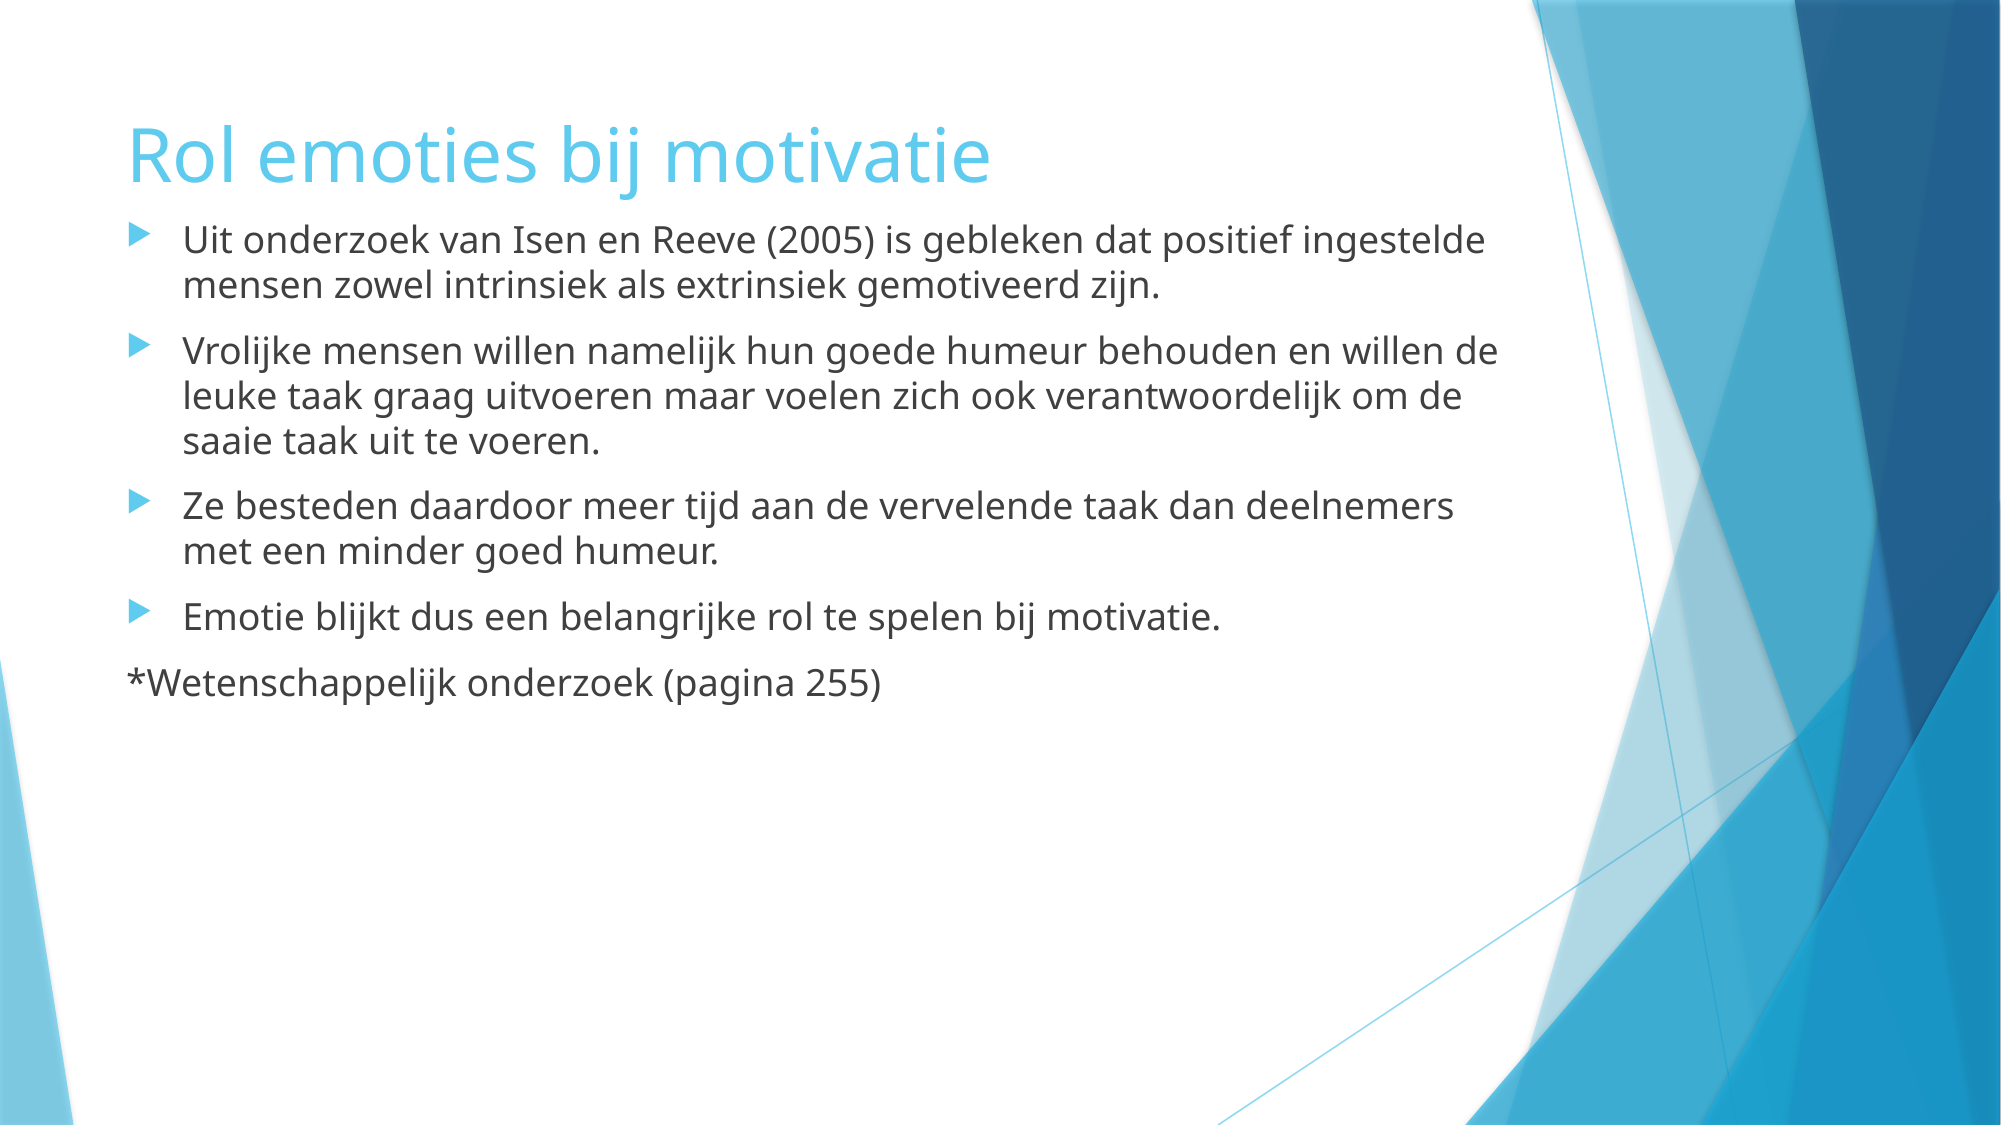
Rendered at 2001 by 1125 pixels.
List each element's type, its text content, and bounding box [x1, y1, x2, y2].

title Rol emoties bij motivatie [111, 99, 1522, 208]
list Uit onderzoek van Isen en Reeve (2005) is gebleken dat positief ingestelde mensen zowel intrinsiek als extrinsiek gemotiveerd zijn. Vrolijke mensen willen namelijk hun goede humeur behouden en willen de leuke taak graag uitvoeren maar voelen zich ook verantwoordelijk om de saaie taak uit te voeren. Ze besteden daardoor meer tijd aan de vervelende taak dan deelnemers met een minder goed humeur. Emotie blijkt dus een belangrijke rol te spelen bij motivatie. *Wetenschappelijk onderzoek (pagina 255) [111, 208, 1522, 845]
